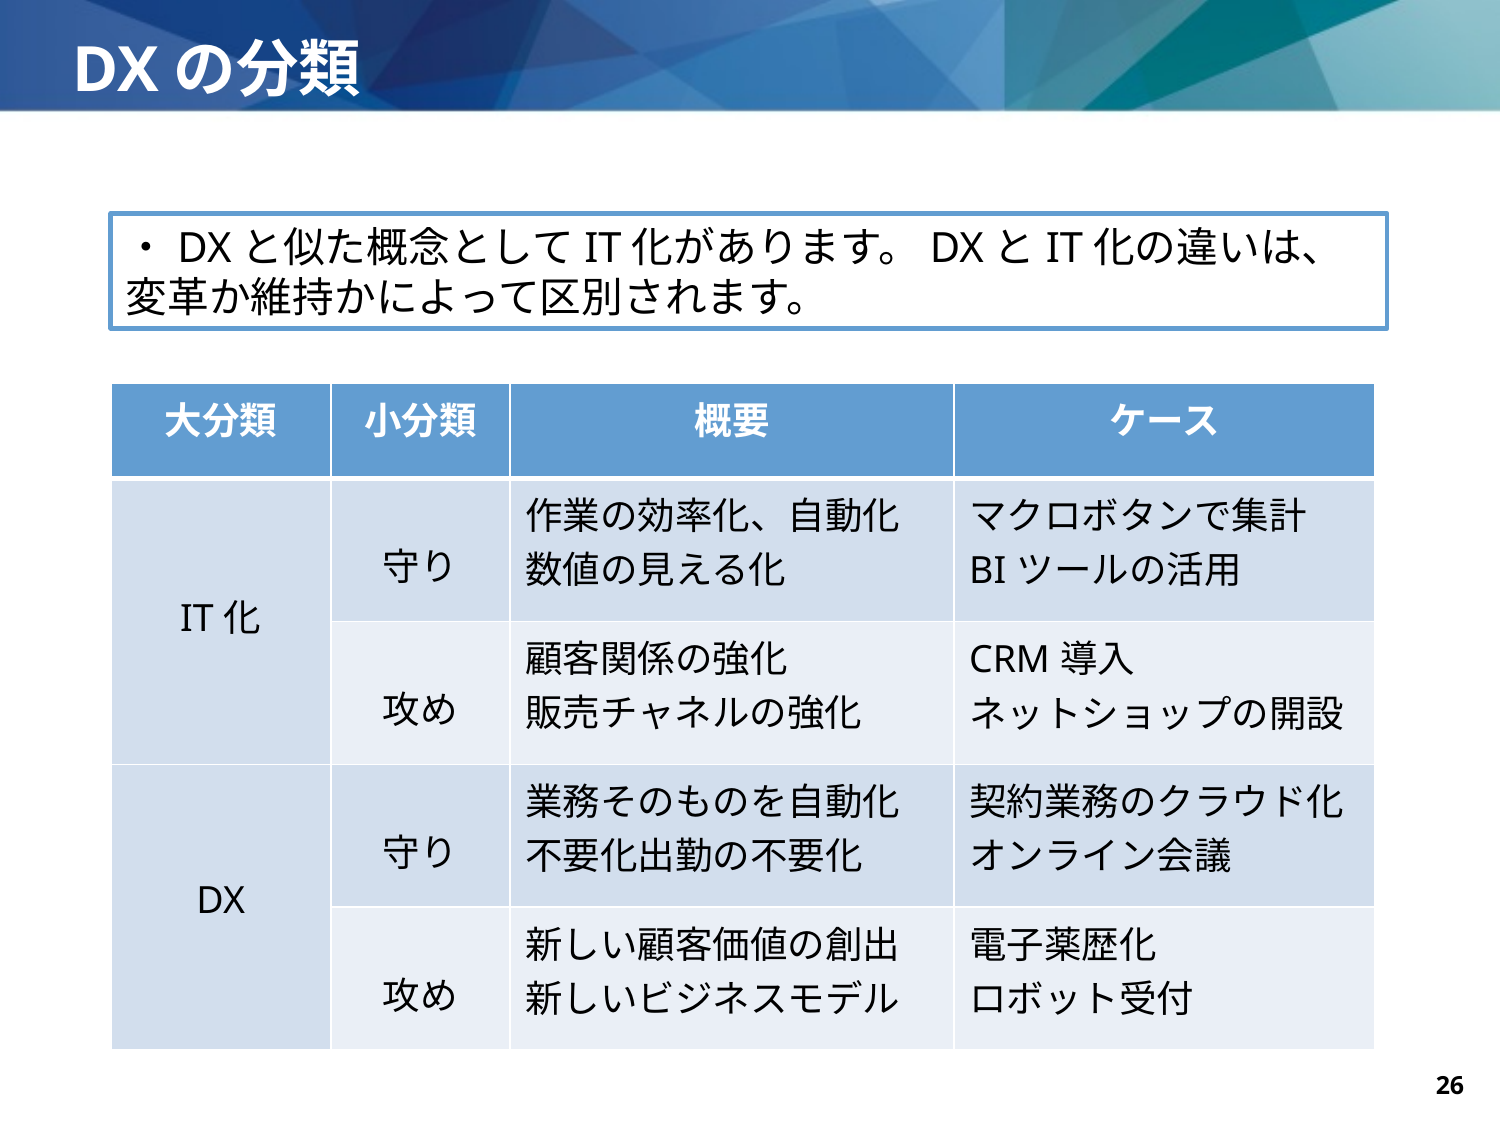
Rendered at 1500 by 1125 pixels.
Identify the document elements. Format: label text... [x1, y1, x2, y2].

table_cell 守り [332, 481, 509, 621]
table_cell 攻め [332, 622, 509, 764]
table_cell 契約業務のクラウド化 オンライン会議 [955, 765, 1374, 906]
table_cell IT化 [112, 481, 330, 764]
table_header 概要 [511, 384, 953, 476]
text_box ・DXと似た概念としてIT化があります。DXとIT化の違いは、変革か維持かによって区別されます。 [109, 212, 1389, 330]
table_header 小分類 [332, 384, 509, 476]
table_cell マクロボタンで集計 BIツールの活用 [955, 481, 1374, 621]
table_cell 顧客関係の強化 販売チャネルの強化 [511, 622, 953, 764]
table_header ケース [955, 384, 1374, 476]
table_header 大分類 [112, 384, 330, 476]
picture [0, 0, 1500, 1125]
table_cell CRM導入 ネットショップの開設 [955, 622, 1374, 764]
table_cell 電子薬歴化 ロボット受付 [955, 908, 1374, 1049]
table_cell 守り [332, 765, 509, 906]
table_cell 業務そのものを自動化 不要化出勤の不要化 [511, 765, 953, 906]
table_cell 新しい顧客価値の創出 新しいビジネスモデル [511, 908, 953, 1049]
table_cell 攻め [332, 908, 509, 1049]
table_cell 作業の効率化、自動化 数値の見える化 [511, 481, 953, 621]
title DXの分類 [57, 21, 1441, 89]
table_cell DX [112, 765, 330, 1049]
